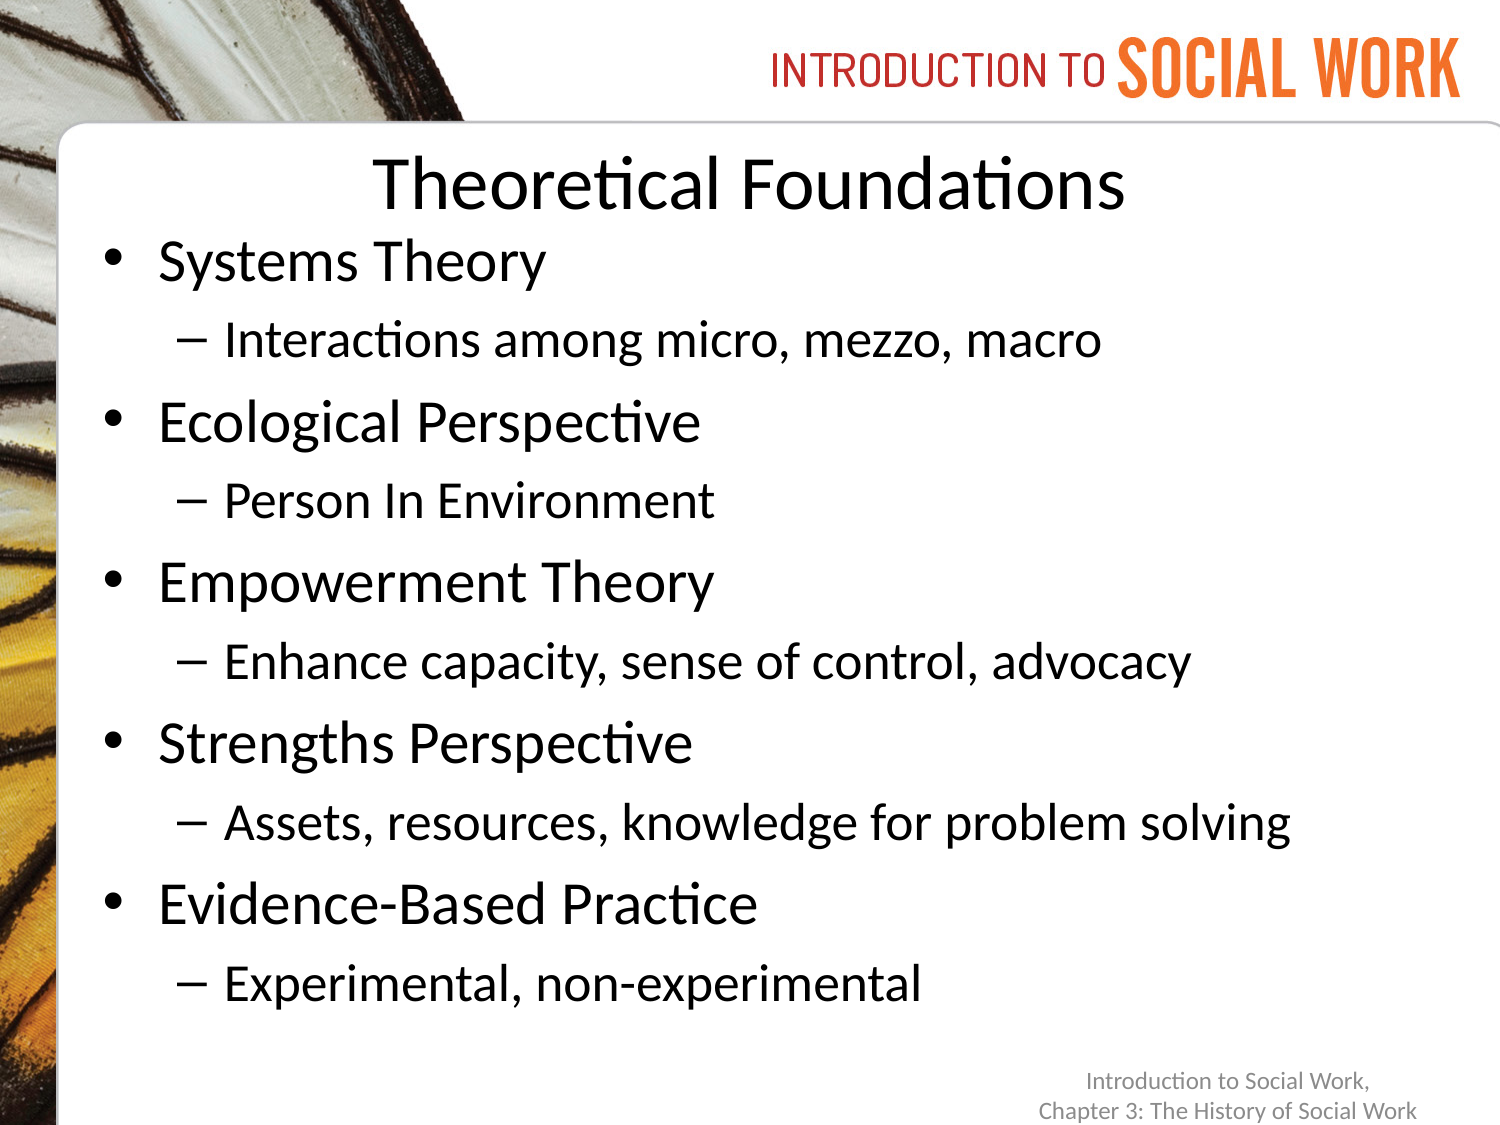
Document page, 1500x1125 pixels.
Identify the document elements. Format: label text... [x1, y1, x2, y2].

title Theoretical Foundations [75, 125, 1425, 233]
list Systems Theory Interactions among micro, mezzo, macro Ecological Perspective Person In Environment Empowerment Theory Enhance capacity, sense of control, advocacy Strengths Perspective Assets, resources, knowledge for problem solving Evidence-Based Practice Experimental, non-experimental [87, 212, 1463, 1025]
footer Introduction to Social Work, Chapter 3: The History of Social Work [987, 1065, 1475, 1125]
picture [0, 0, 1500, 1125]
